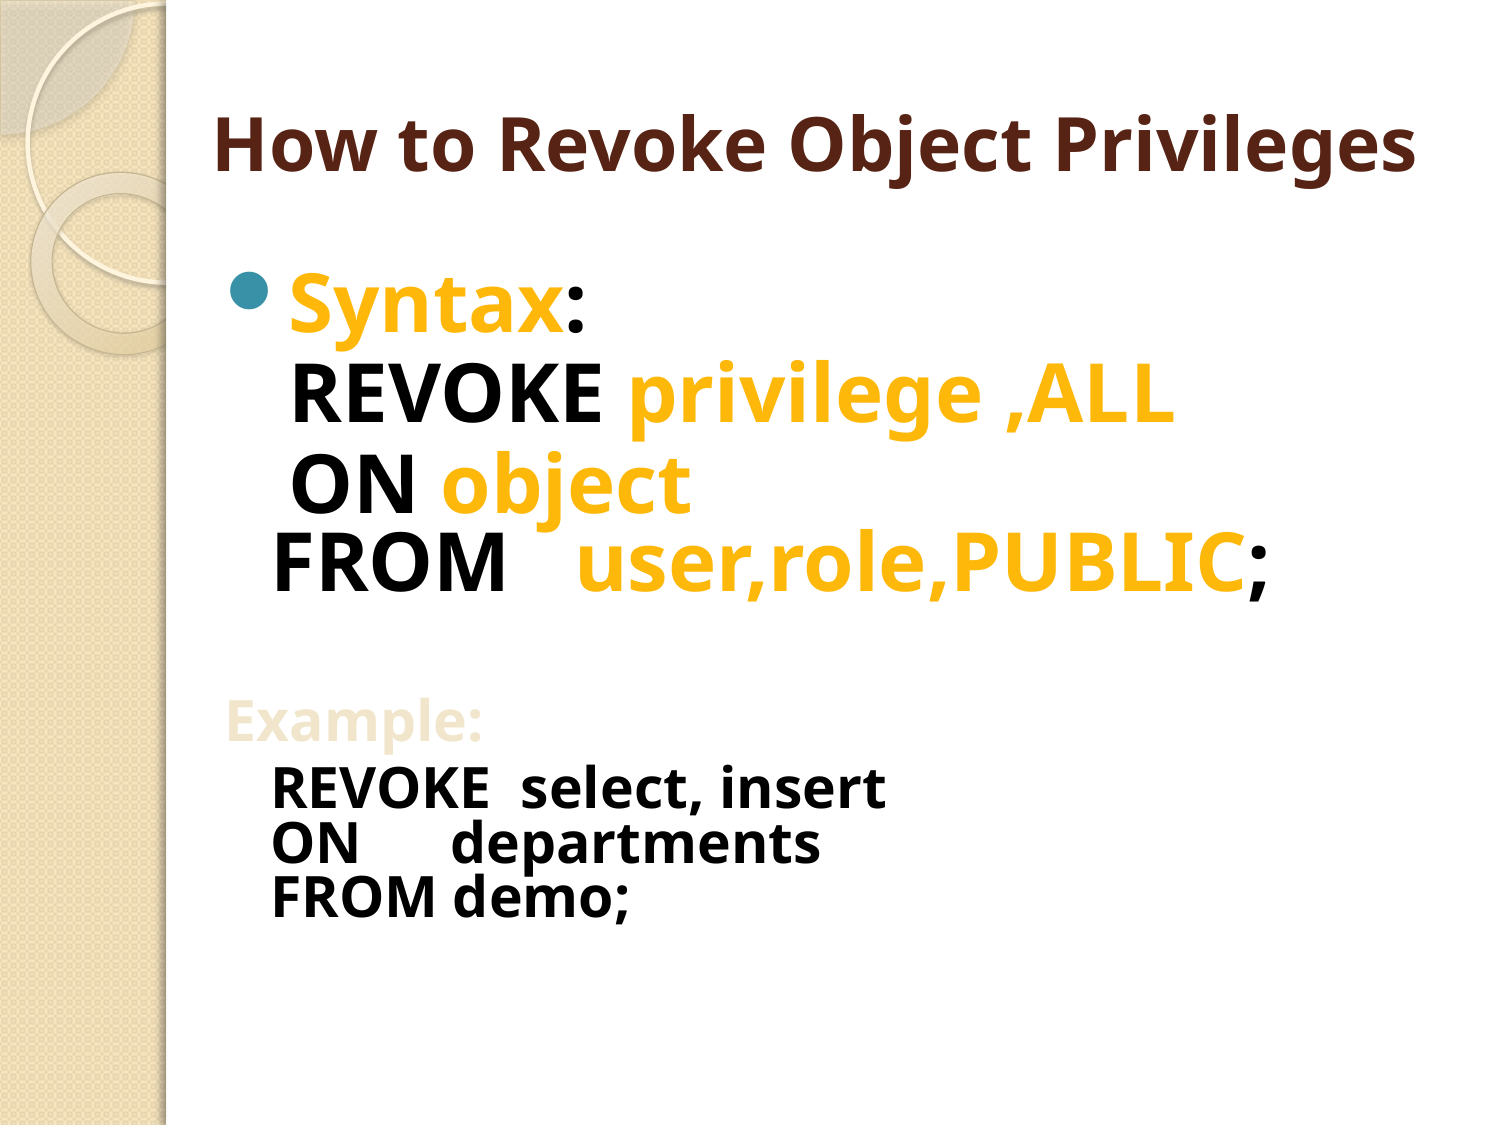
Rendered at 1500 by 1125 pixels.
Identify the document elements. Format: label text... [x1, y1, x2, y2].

list Syntax: REVOKE privilege ,ALL ON object FROM user,role,PUBLIC; Example: REVOKE select, insert ON departments FROM demo; [196, 262, 1430, 1047]
title How to Revoke Object Privileges [196, 46, 1477, 236]
